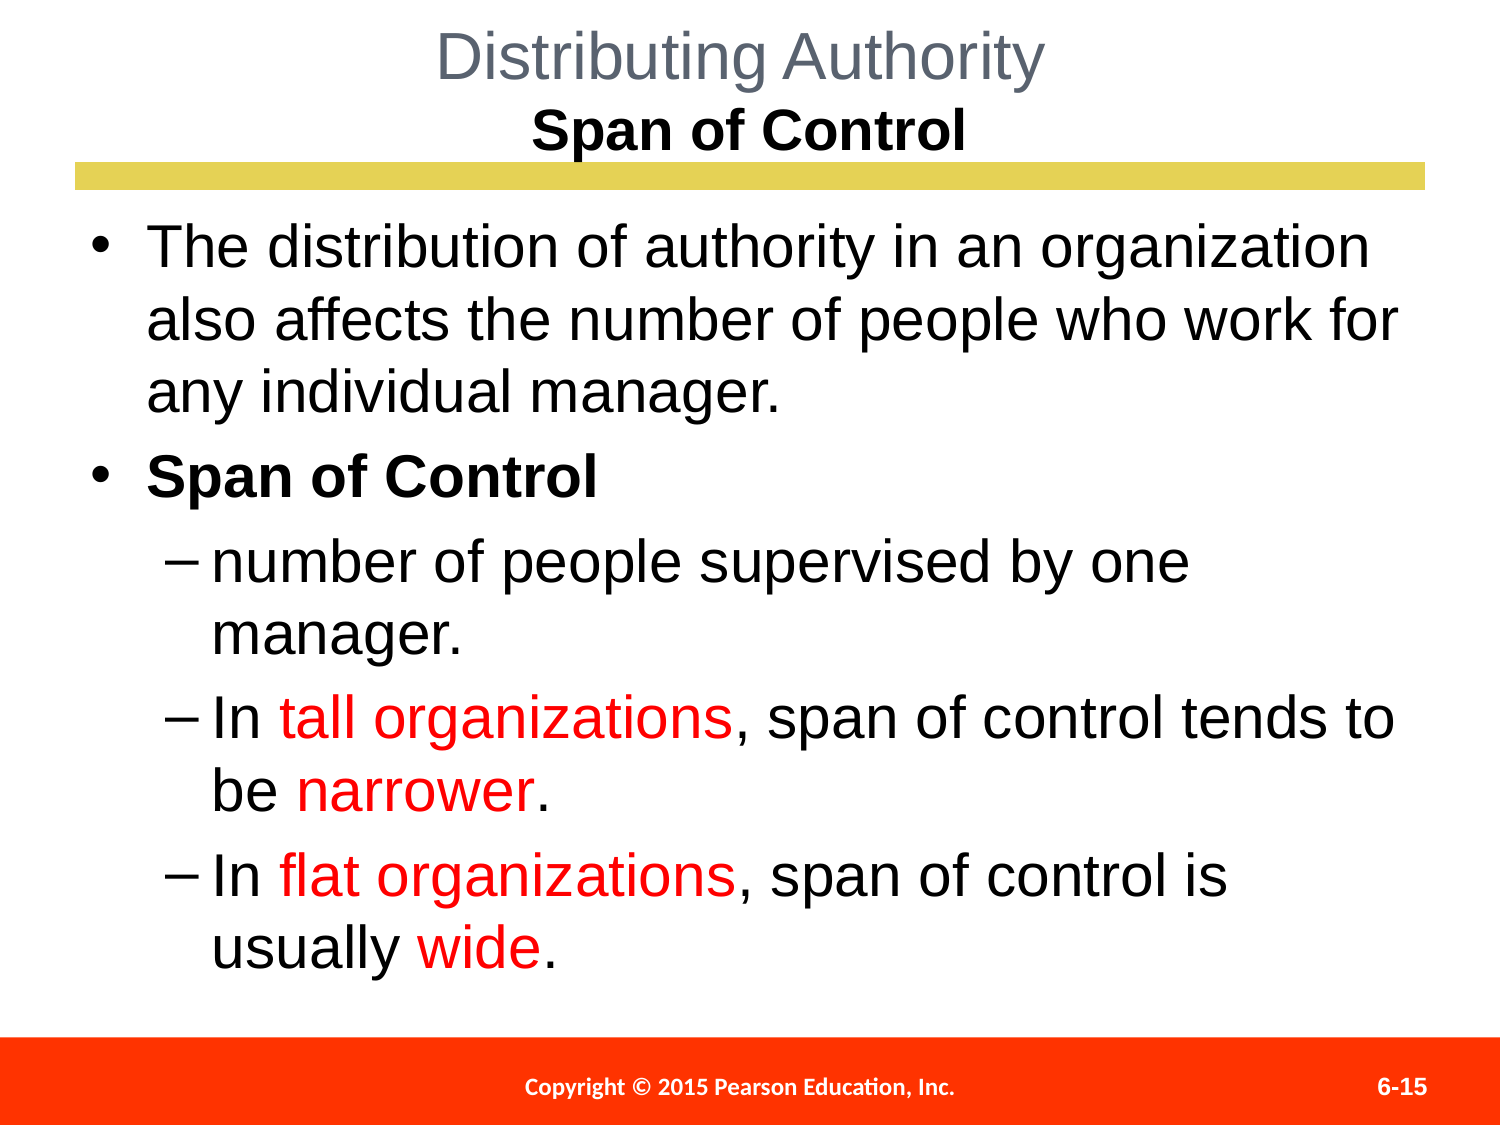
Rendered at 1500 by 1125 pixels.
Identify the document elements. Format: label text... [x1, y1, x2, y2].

picture [75, 163, 1425, 190]
list The distribution of authority in an organization also affects the number of people who work for any individual manager. Span of Control number of people supervised by one manager. In tall organizations, span of control tends to be narrower. In flat organizations, span of control is usually wide. [74, 199, 1426, 1006]
title Distributing Authority Span of Control [74, 12, 1426, 163]
